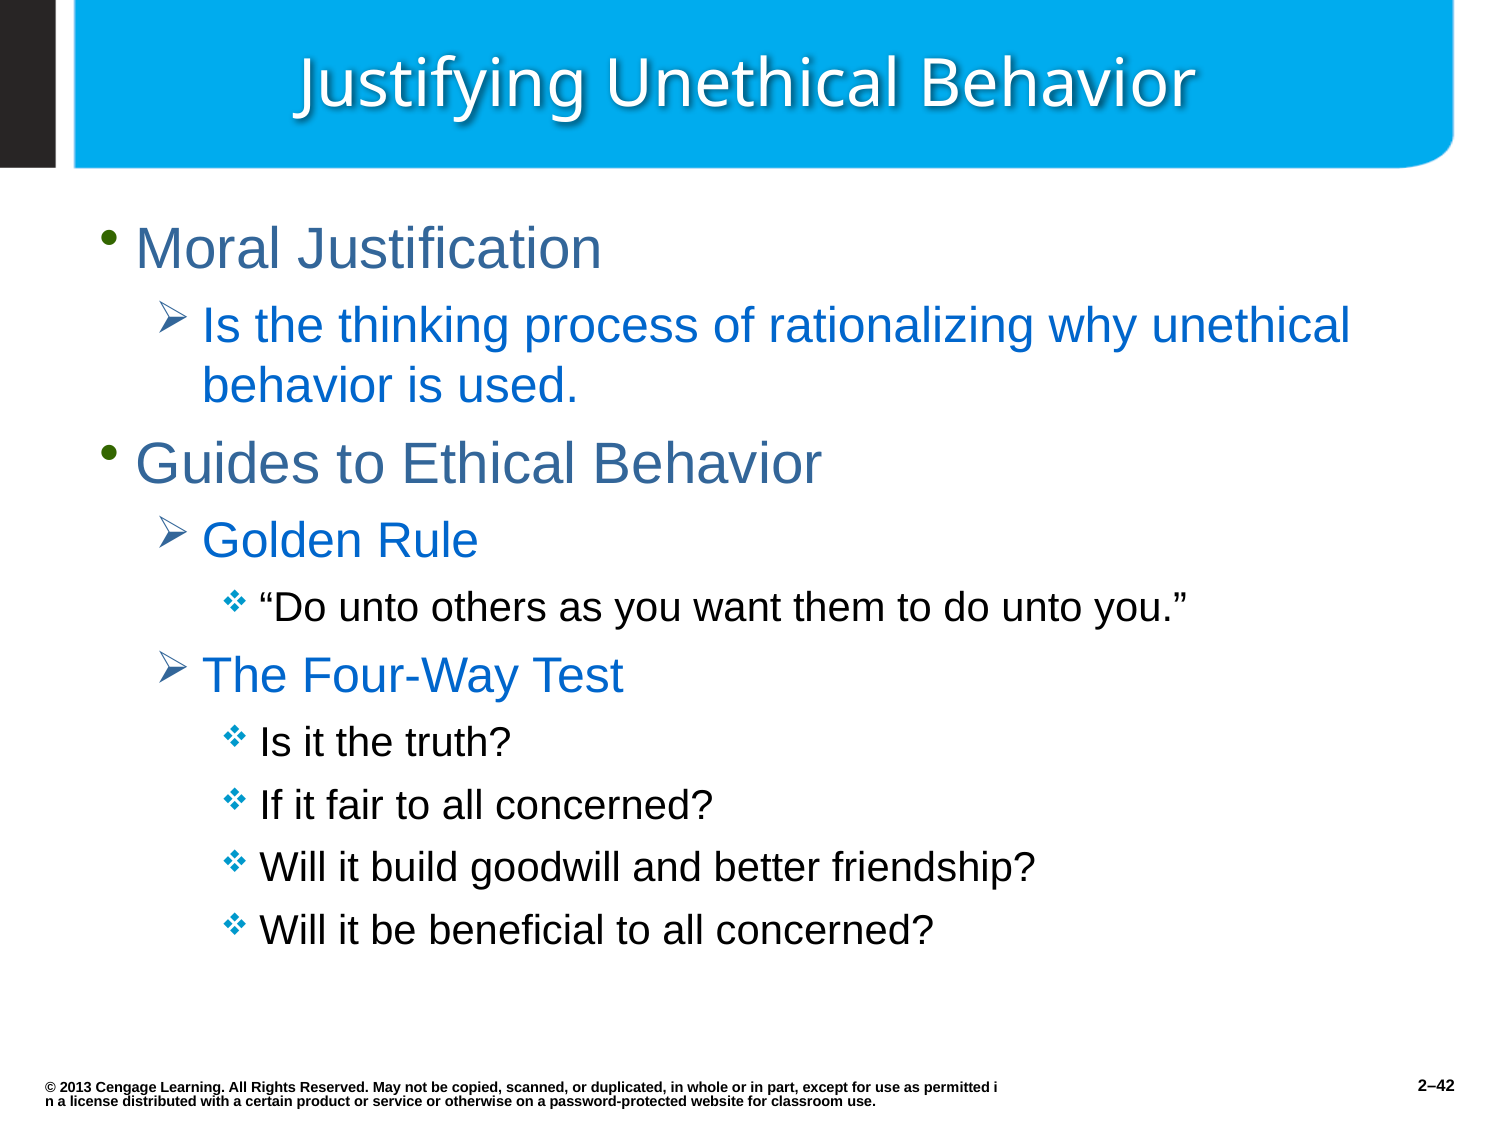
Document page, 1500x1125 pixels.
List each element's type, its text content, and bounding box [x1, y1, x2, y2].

picture [0, 0, 1456, 171]
footer © 2013 Cengage Learning. All Rights Reserved. May not be copied, scanned, or duplicated, in whole or in part, except for use as permitted in a license distributed with a certain product or service or otherwise on a password-protected website for classroom use. [45, 1042, 1005, 1103]
title Justifying Unethical Behavior [85, 32, 1411, 128]
slide_number 2–42 [1092, 1042, 1455, 1103]
list Moral Justification Is the thinking process of rationalizing why unethical behavior is used. Guides to Ethical Behavior Golden Rule “Do unto others as you want them to do unto you.” The Four-Way Test Is it the truth? If it fair to all concerned? Will it build goodwill and better friendship? Will it be beneficial to all concerned? [84, 202, 1414, 1043]
